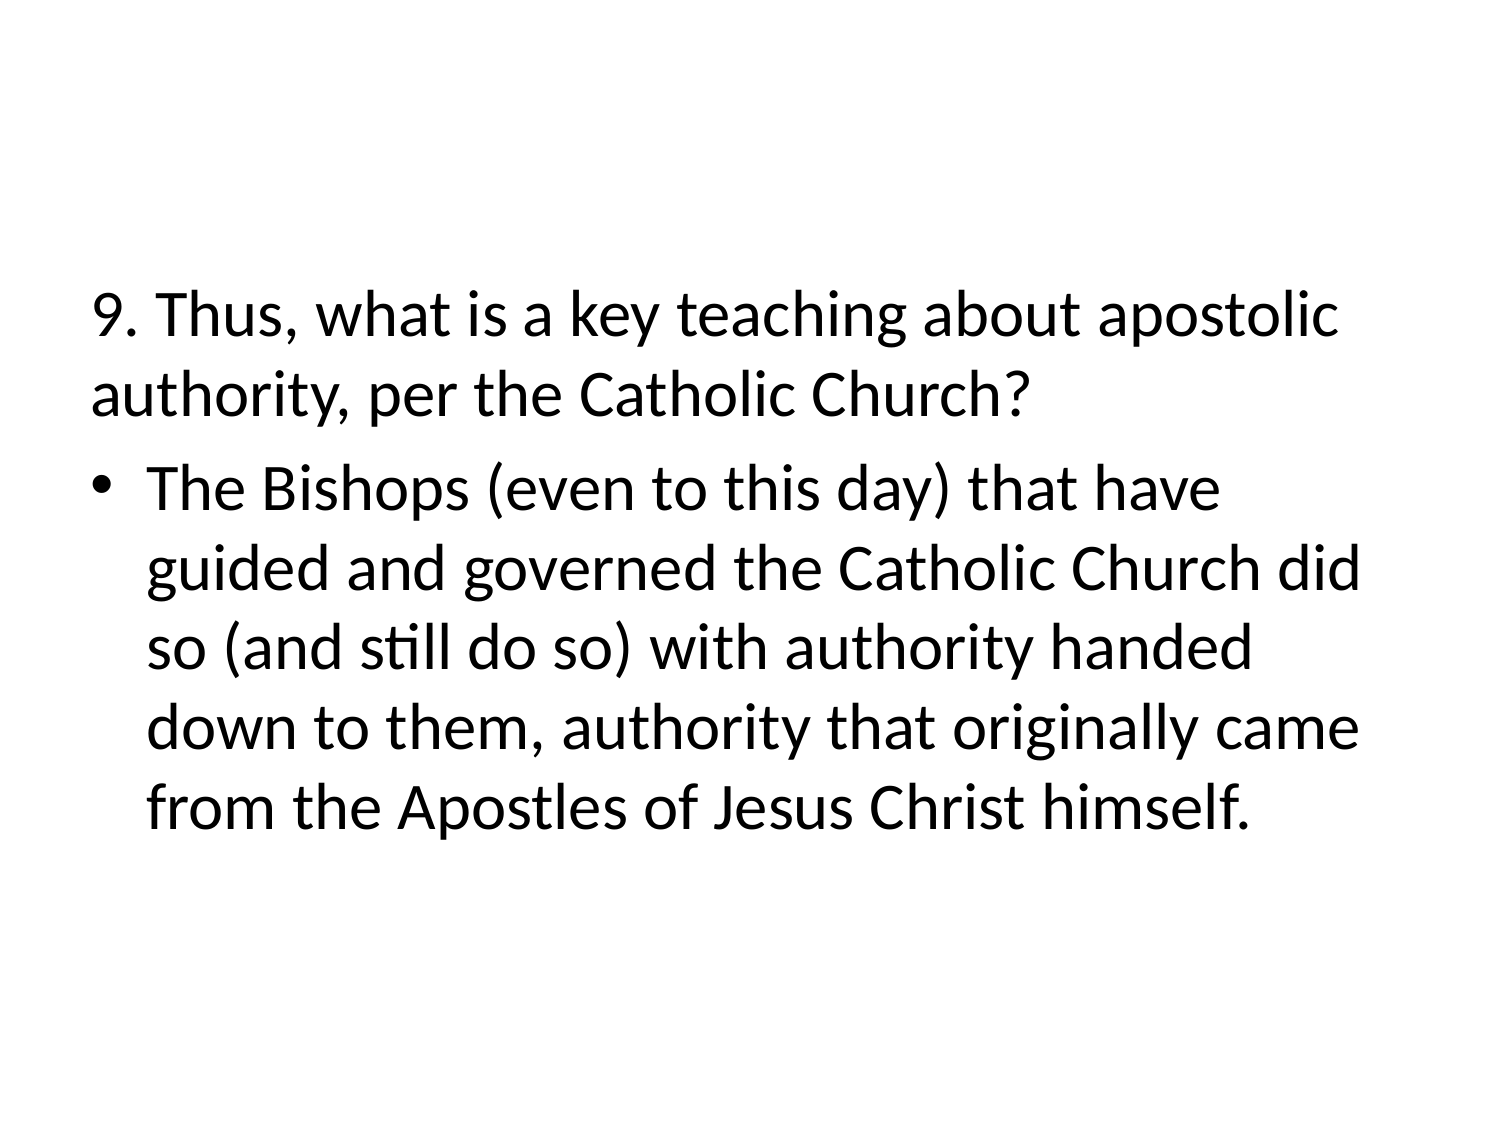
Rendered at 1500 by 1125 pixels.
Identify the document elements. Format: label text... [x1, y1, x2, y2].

list 9. Thus, what is a key teaching about apostolic authority, per the Catholic Church? The Bishops (even to this day) that have guided and governed the Catholic Church did so (and still do so) with authority handed down to them, authority that originally came from the Apostles of Jesus Christ himself. [75, 262, 1425, 1005]
